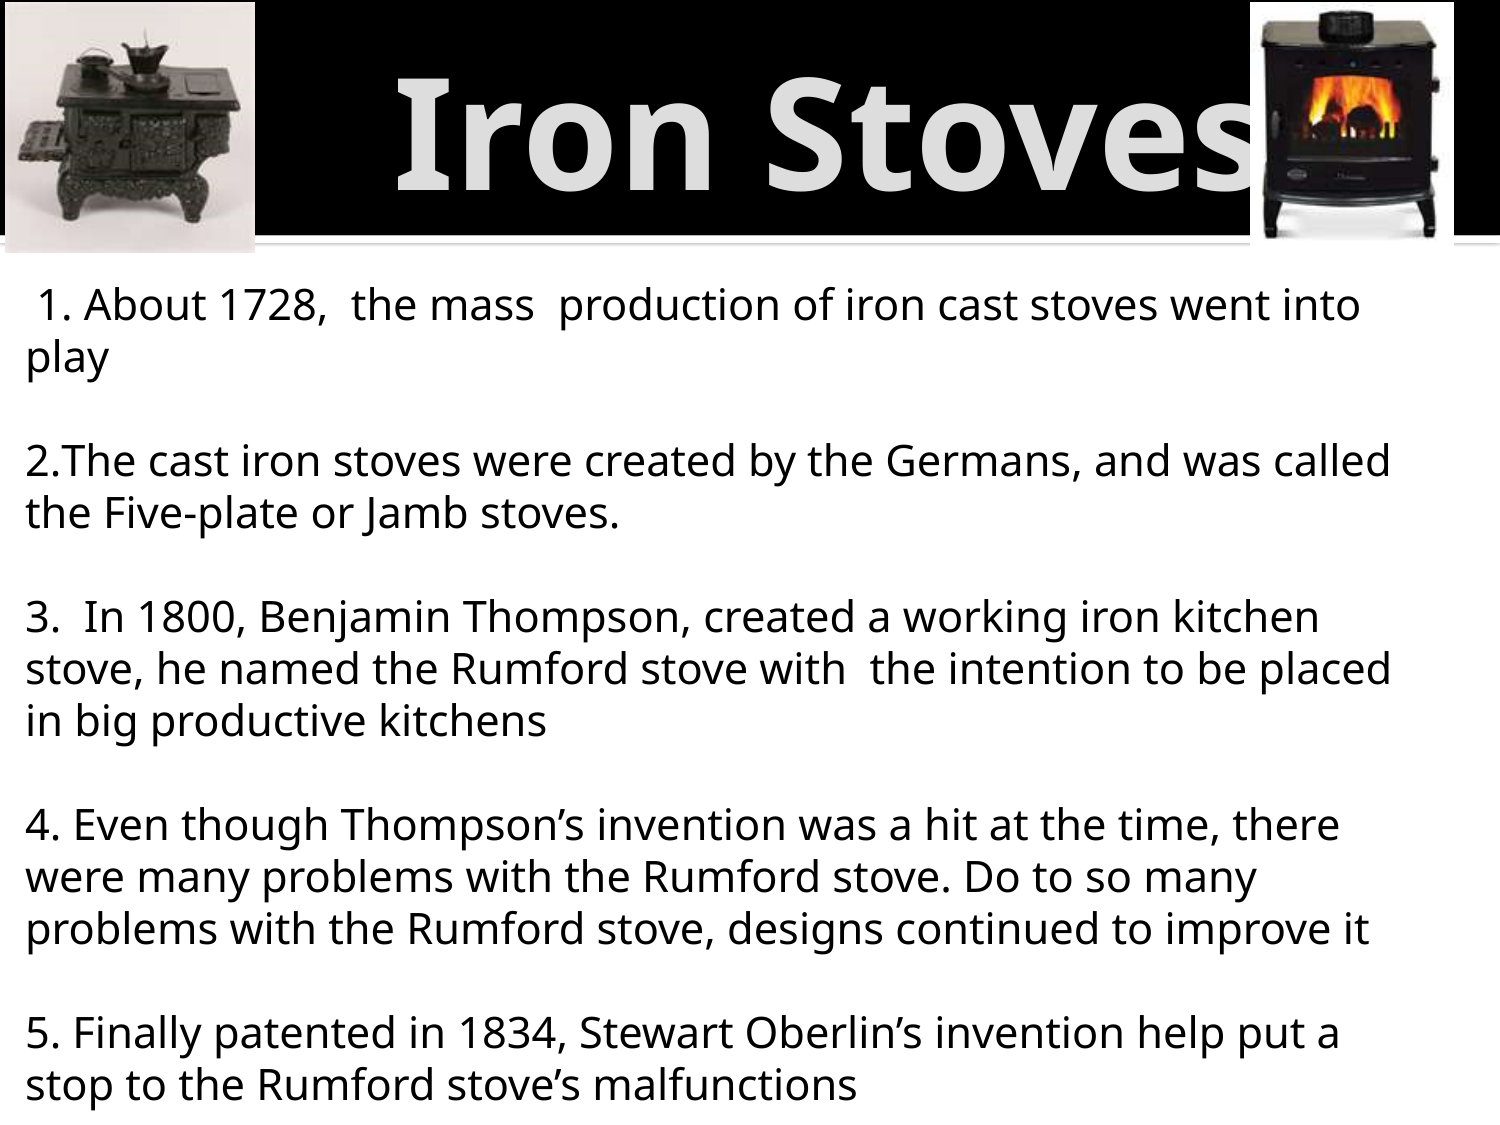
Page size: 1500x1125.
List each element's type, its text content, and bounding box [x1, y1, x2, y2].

picture [1249, 2, 1454, 253]
list 1. About 1728, the mass production of iron cast stoves went into play 2.The cast iron stoves were created by the Germans, and was called the Five-plate or Jamb stoves. 3. In 1800, Benjamin Thompson, created a working iron kitchen stove, he named the Rumford stove with the intention to be placed in big productive kitchens 4. Even though Thompson’s invention was a hit at the time, there were many problems with the Rumford stove. Do to so many problems with the Rumford stove, designs continued to improve it 5. Finally patented in 1834, Stewart Oberlin’s invention help put a stop to the Rumford stove’s malfunctions [0, 262, 1425, 1125]
picture [4, 2, 255, 253]
title Iron Stoves [259, 25, 1244, 231]
